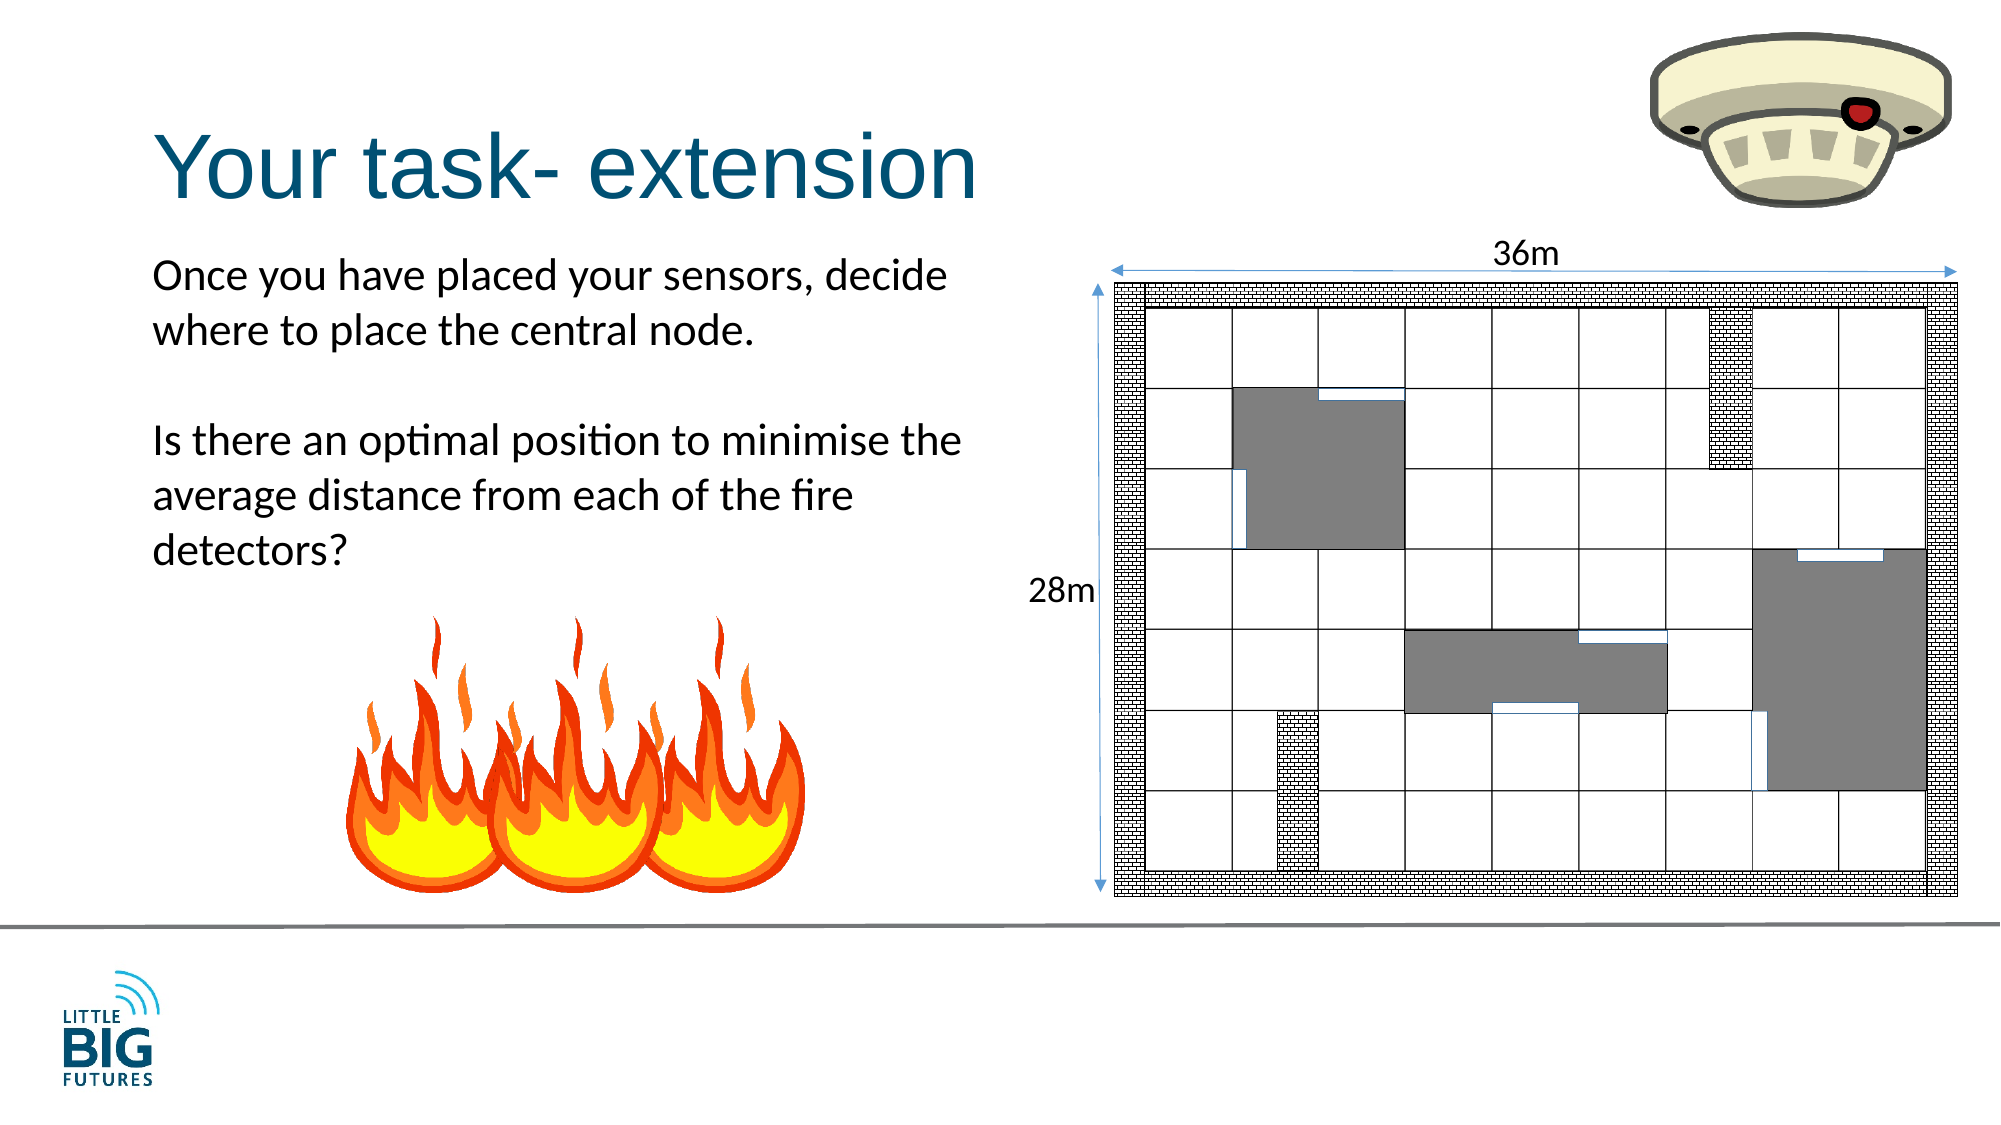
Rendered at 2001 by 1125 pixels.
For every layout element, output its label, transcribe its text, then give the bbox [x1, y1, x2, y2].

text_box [346, 616, 805, 893]
title Your task- extension [137, 59, 1863, 278]
picture [1650, 32, 1952, 208]
picture [27, 938, 196, 1118]
text_box 28m [1013, 557, 1097, 618]
text_box 36m [1477, 220, 1591, 264]
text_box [1097, 283, 1101, 893]
text_box Once you have placed your sensors, decide where to place the central node. Is there an optimal position to minimise the average distance from each of the fire detectors? [137, 237, 1023, 582]
picture [1097, 264, 1971, 908]
